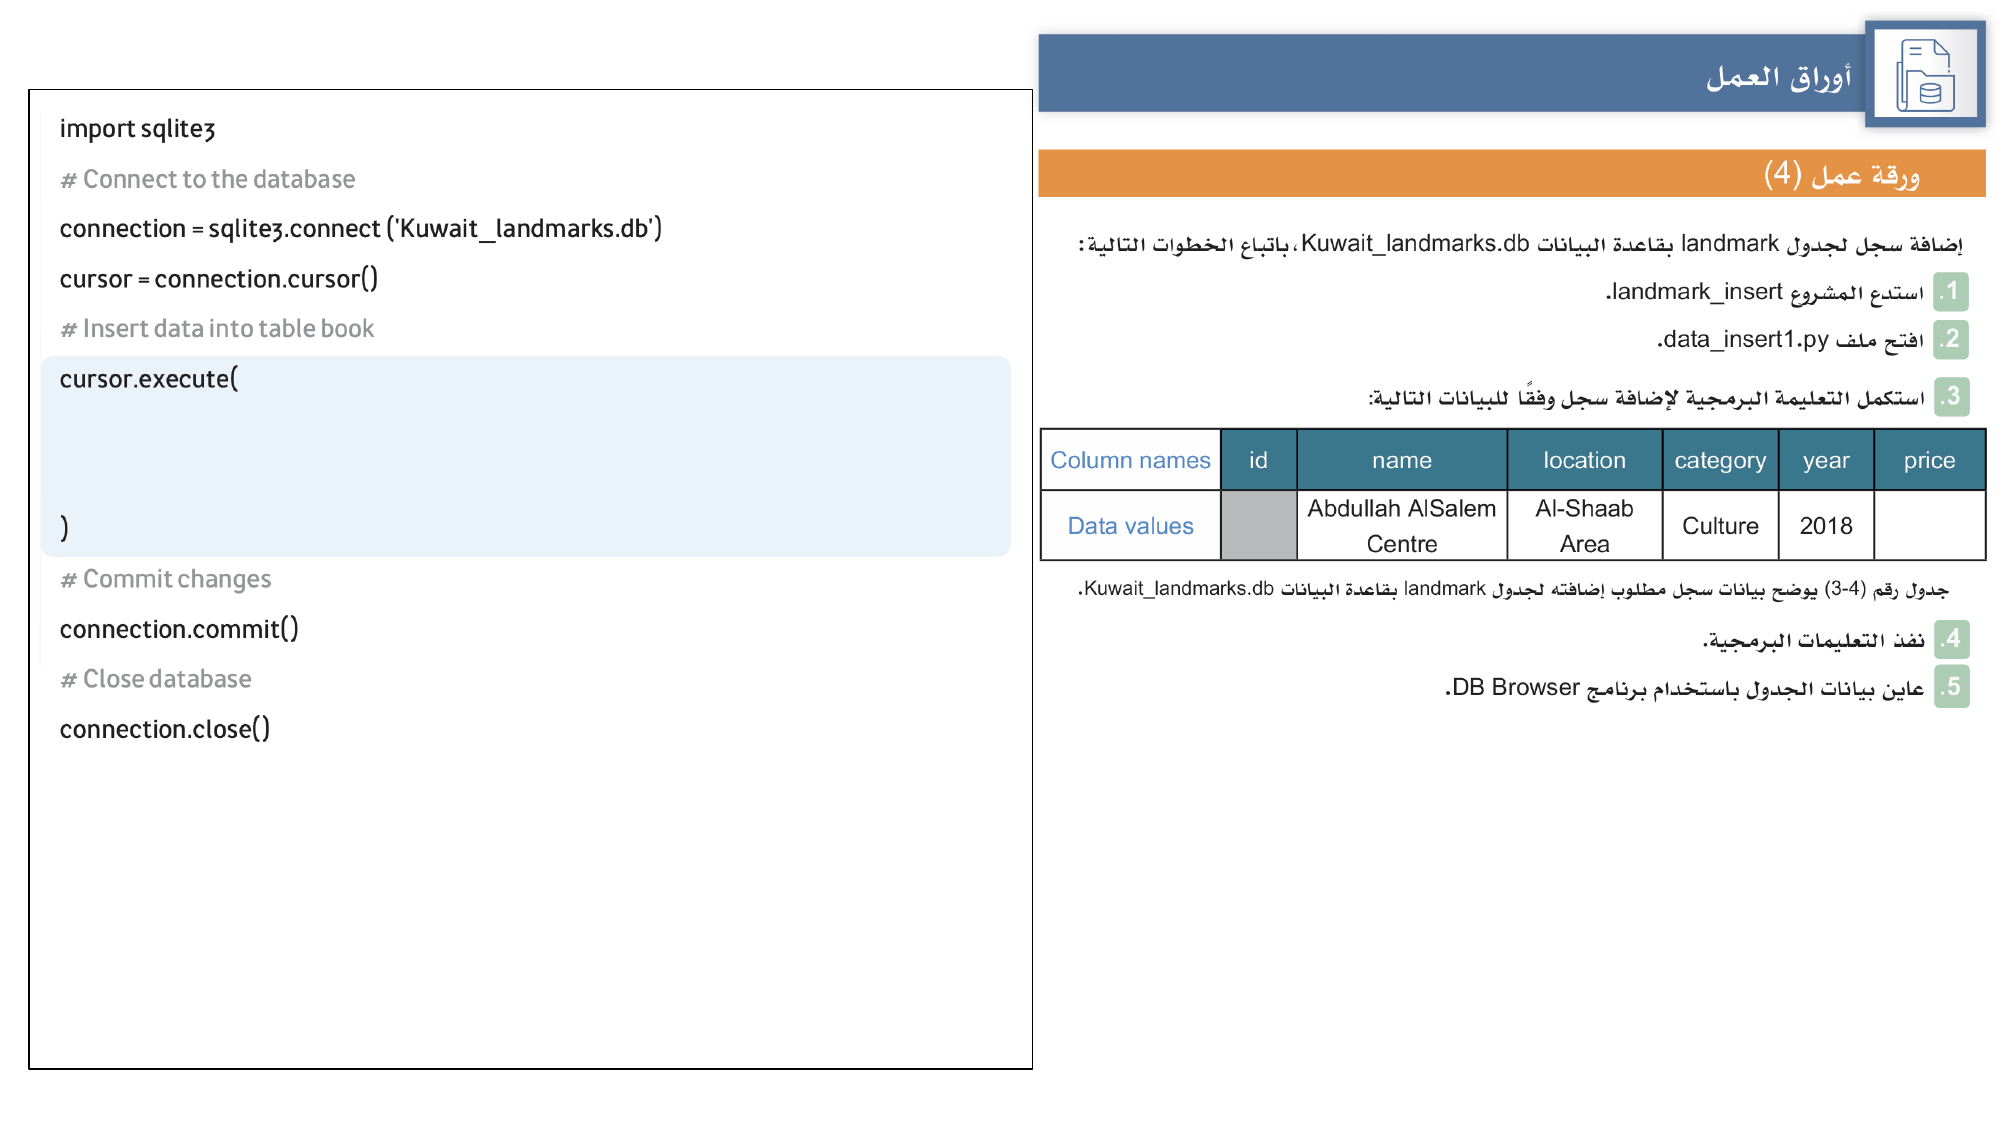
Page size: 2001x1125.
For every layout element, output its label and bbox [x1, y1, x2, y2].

text_box [28, 726, 1033, 1070]
text_box [1022, 0, 2000, 726]
text_box [28, 89, 1022, 109]
picture [20, 109, 1026, 760]
